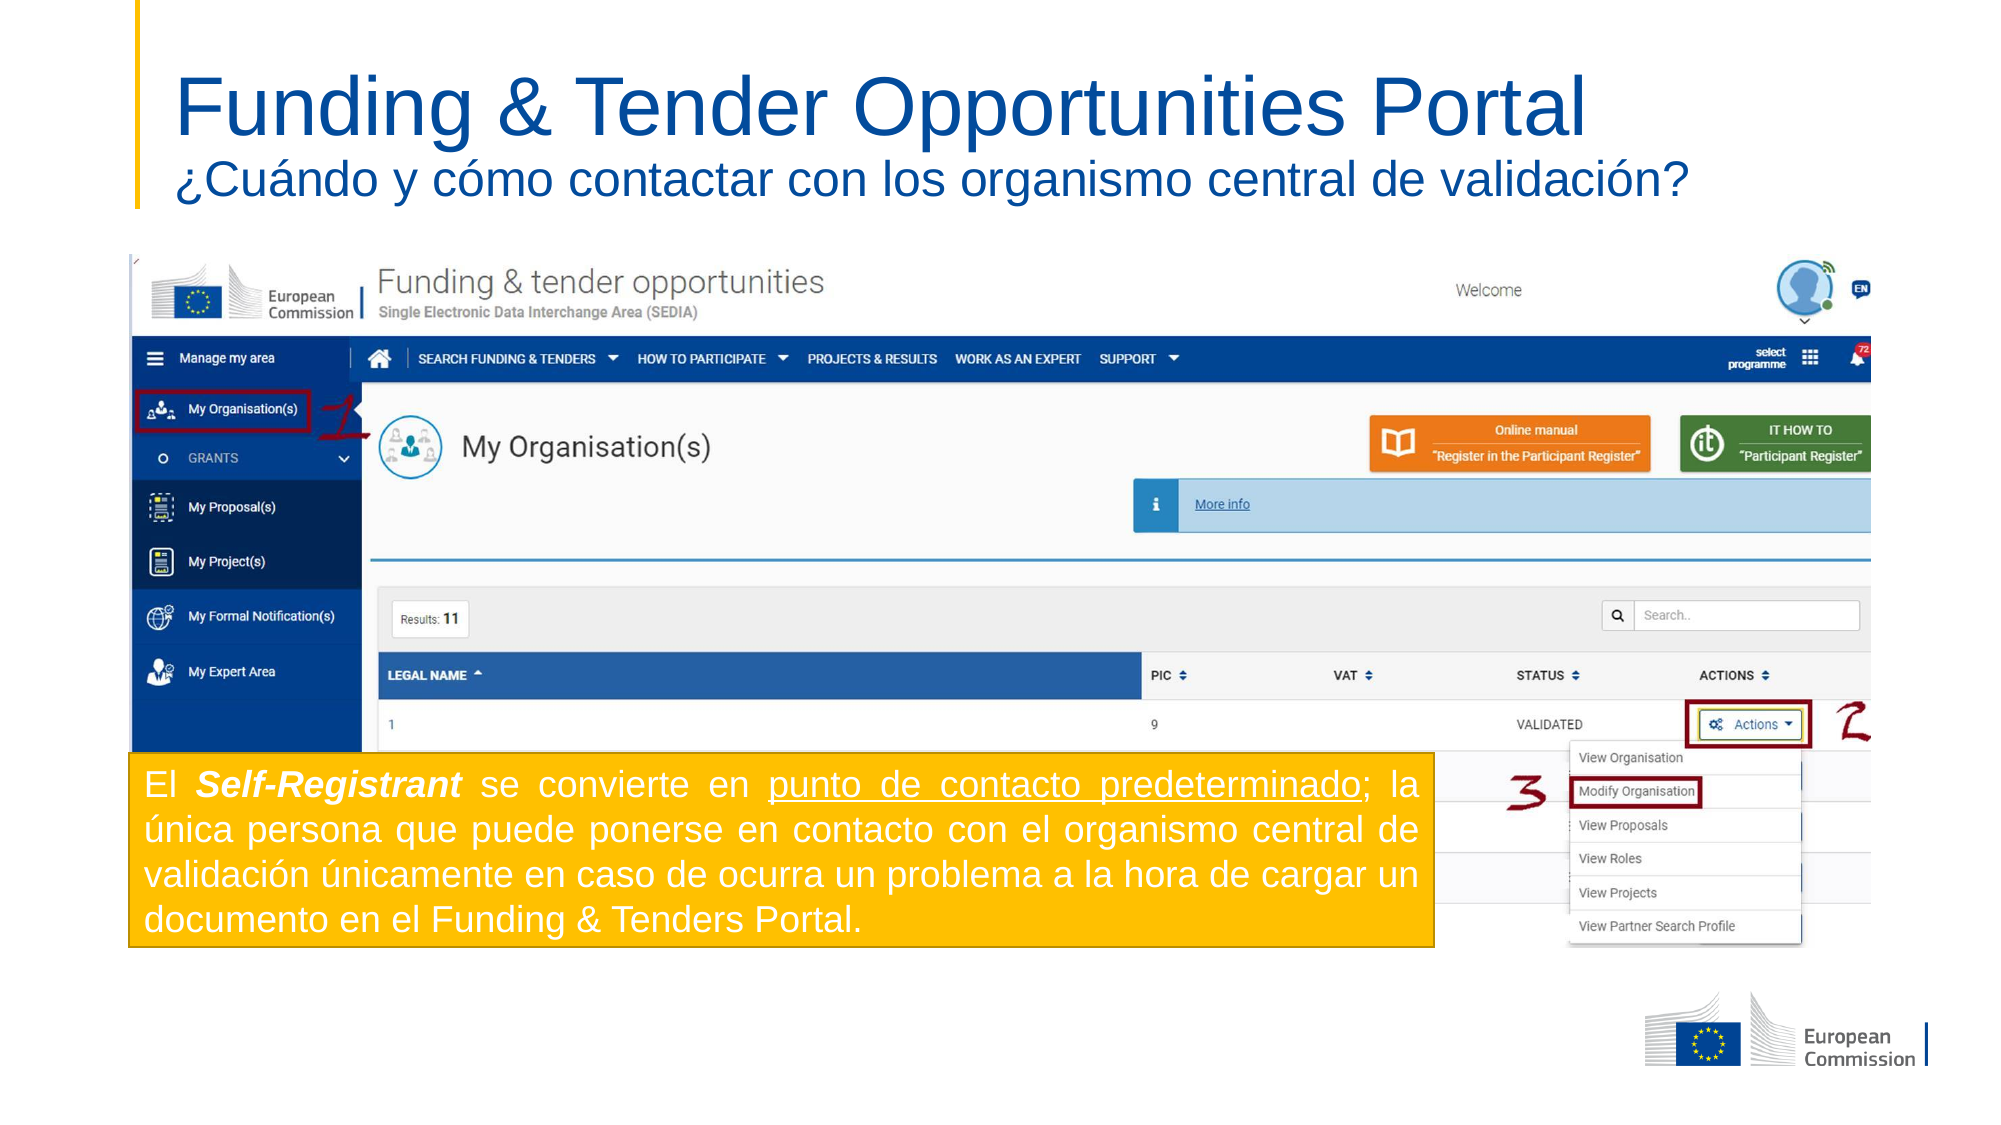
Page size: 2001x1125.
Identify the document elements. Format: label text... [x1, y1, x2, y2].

picture [129, 254, 1871, 948]
picture [1645, 991, 1928, 1066]
title Funding & Tender Opportunities Portal ¿Cuándo y cómo contactar con los organismo central de validación? [159, 79, 1885, 208]
